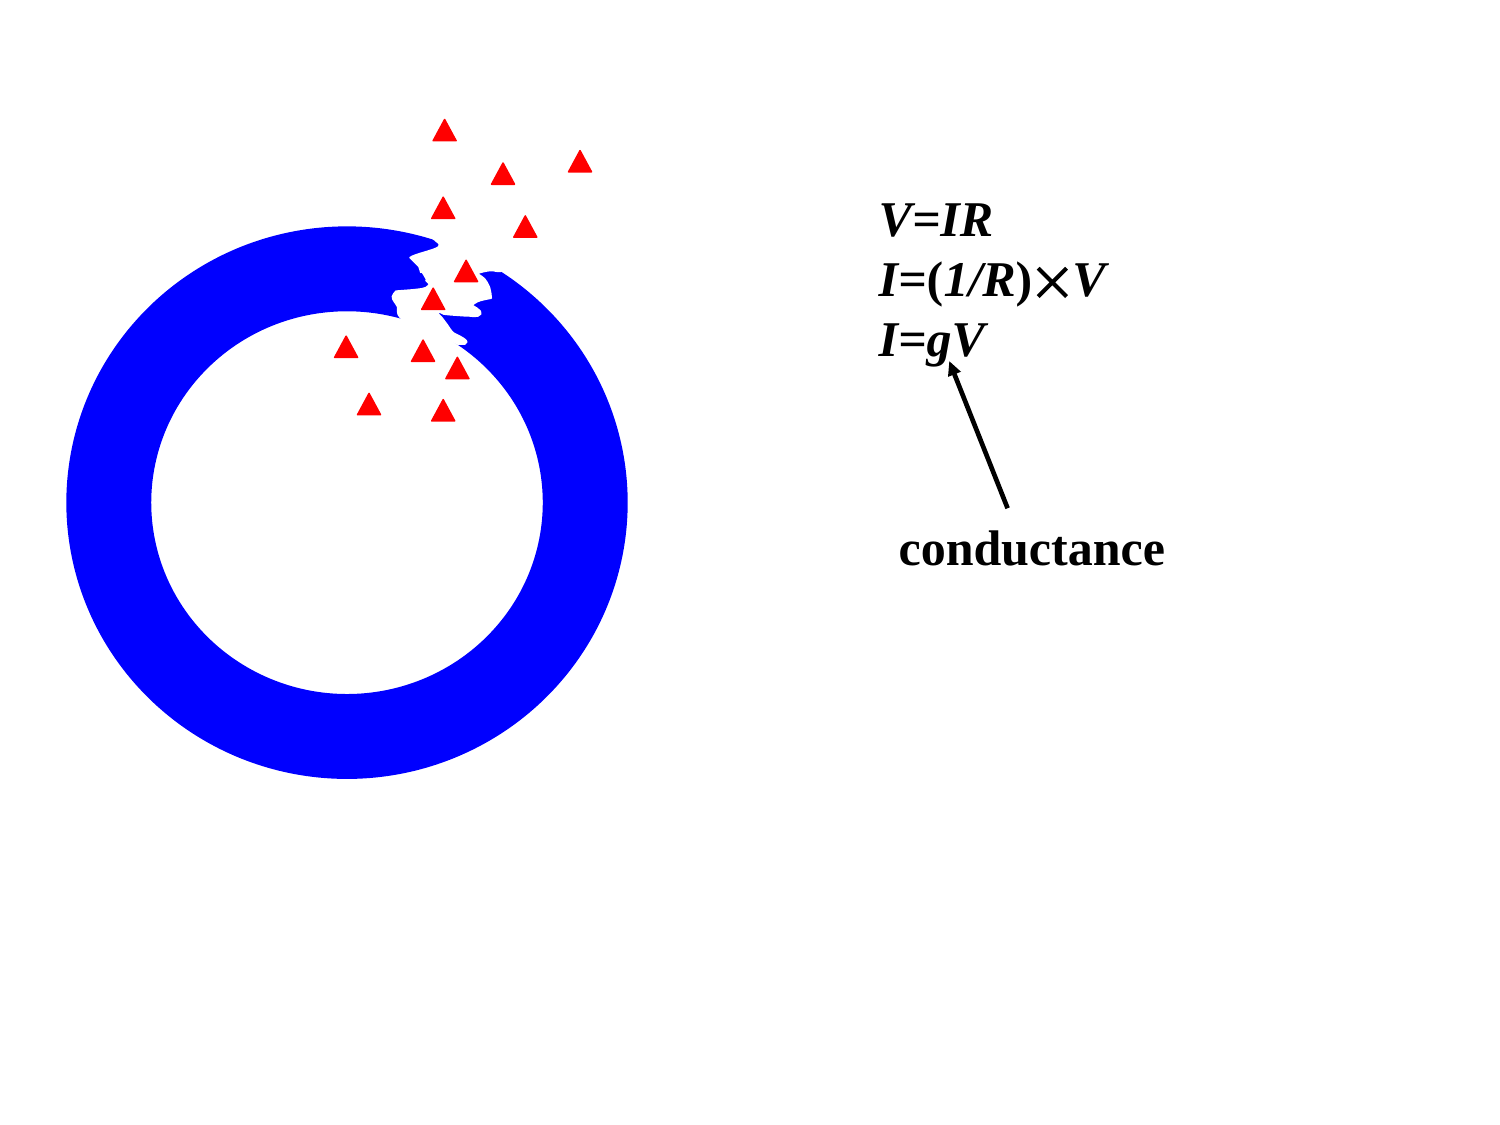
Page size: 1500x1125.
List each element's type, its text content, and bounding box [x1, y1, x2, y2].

text_box [108, 269, 586, 737]
text_box conductance [883, 508, 1181, 583]
text_box V=IR I=(1/R)V I=gV [863, 179, 1121, 375]
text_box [949, 360, 1008, 509]
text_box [334, 119, 592, 421]
